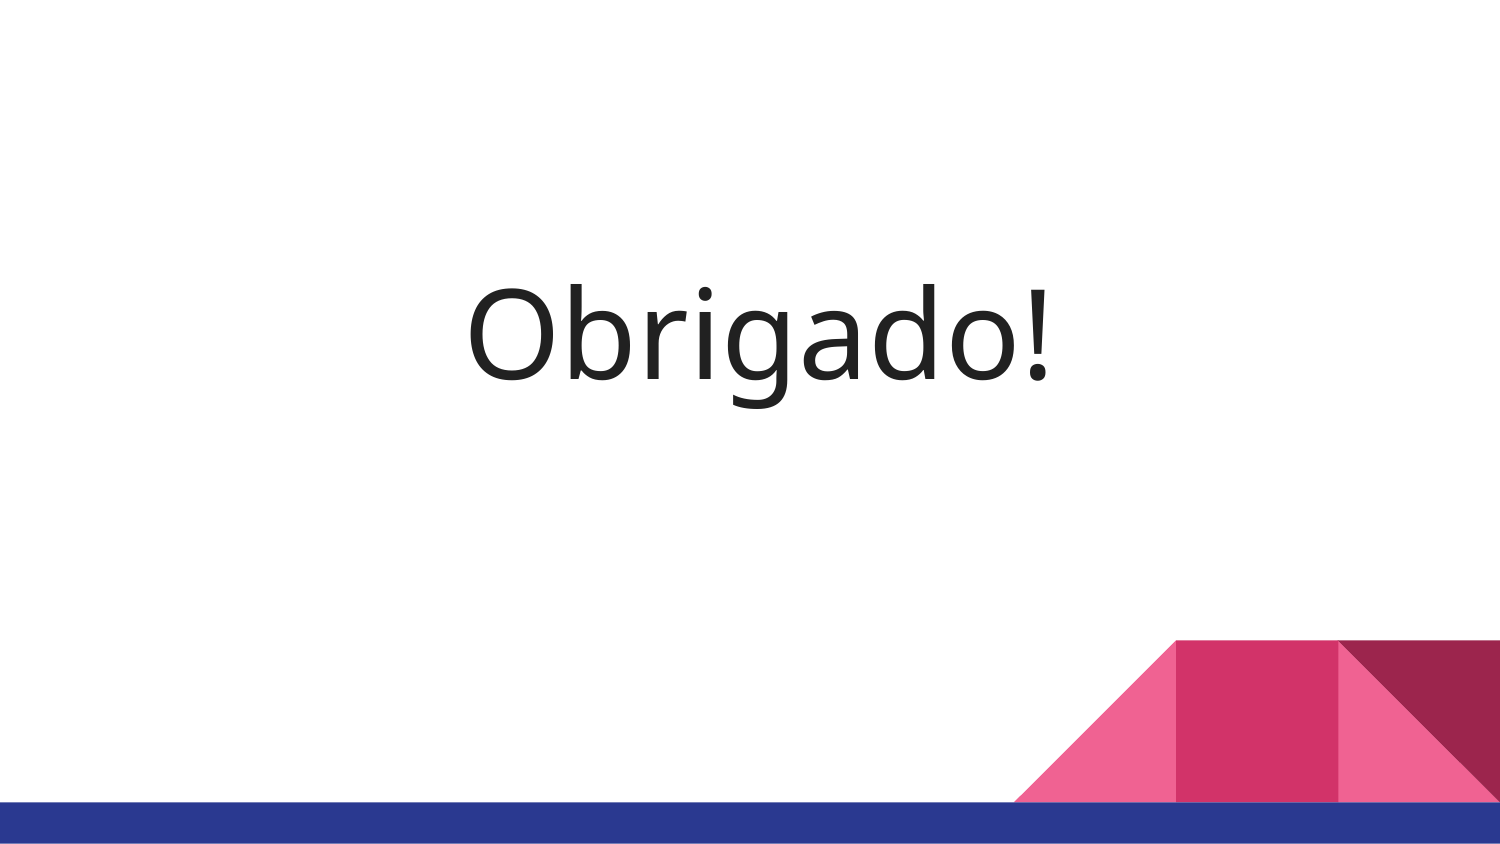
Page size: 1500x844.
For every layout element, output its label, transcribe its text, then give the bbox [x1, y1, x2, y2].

list Obrigado! [51, 67, 1449, 750]
